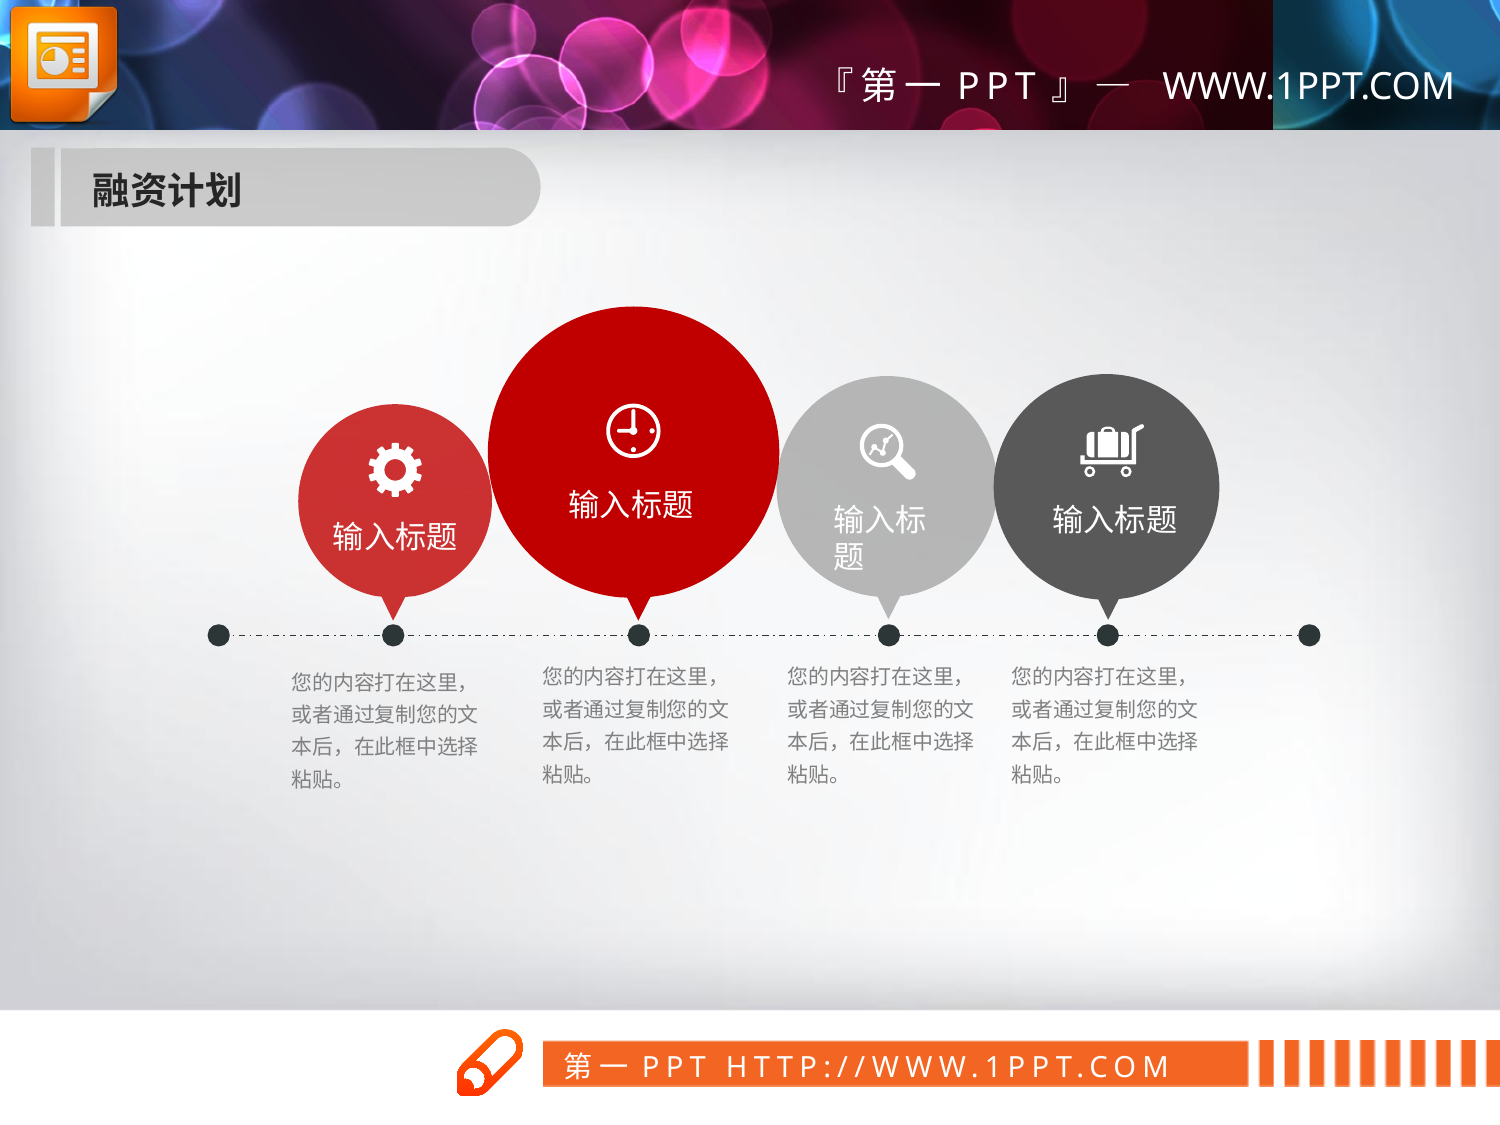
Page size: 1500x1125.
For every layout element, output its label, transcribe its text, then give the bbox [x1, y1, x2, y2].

text_box 您的内容打在这里，或者通过复制您的文本后，在此框中选择粘贴。 [1000, 651, 1229, 792]
text_box [209, 626, 228, 645]
text_box [880, 628, 898, 634]
text_box 您的内容打在这里，或者通过复制您的文本后，在此框中选择粘贴。 [280, 656, 509, 797]
text_box [1300, 626, 1319, 645]
text_box [384, 629, 402, 634]
picture [543, 1040, 1500, 1087]
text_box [297, 403, 482, 621]
picture [0, 0, 1500, 1012]
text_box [785, 375, 990, 620]
text_box 您的内容打在这里，或者通过复制您的文本后，在此框中选择粘贴。 [776, 651, 1000, 792]
text_box [31, 147, 55, 227]
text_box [487, 306, 780, 621]
text_box 您的内容打在这里，或者通过复制您的文本后，在此框中选择粘贴。 [531, 651, 759, 792]
text_box [630, 630, 648, 634]
text_box [60, 147, 531, 227]
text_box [993, 373, 1220, 621]
text_box [1099, 628, 1117, 634]
text_box 融资计划 [81, 160, 549, 218]
